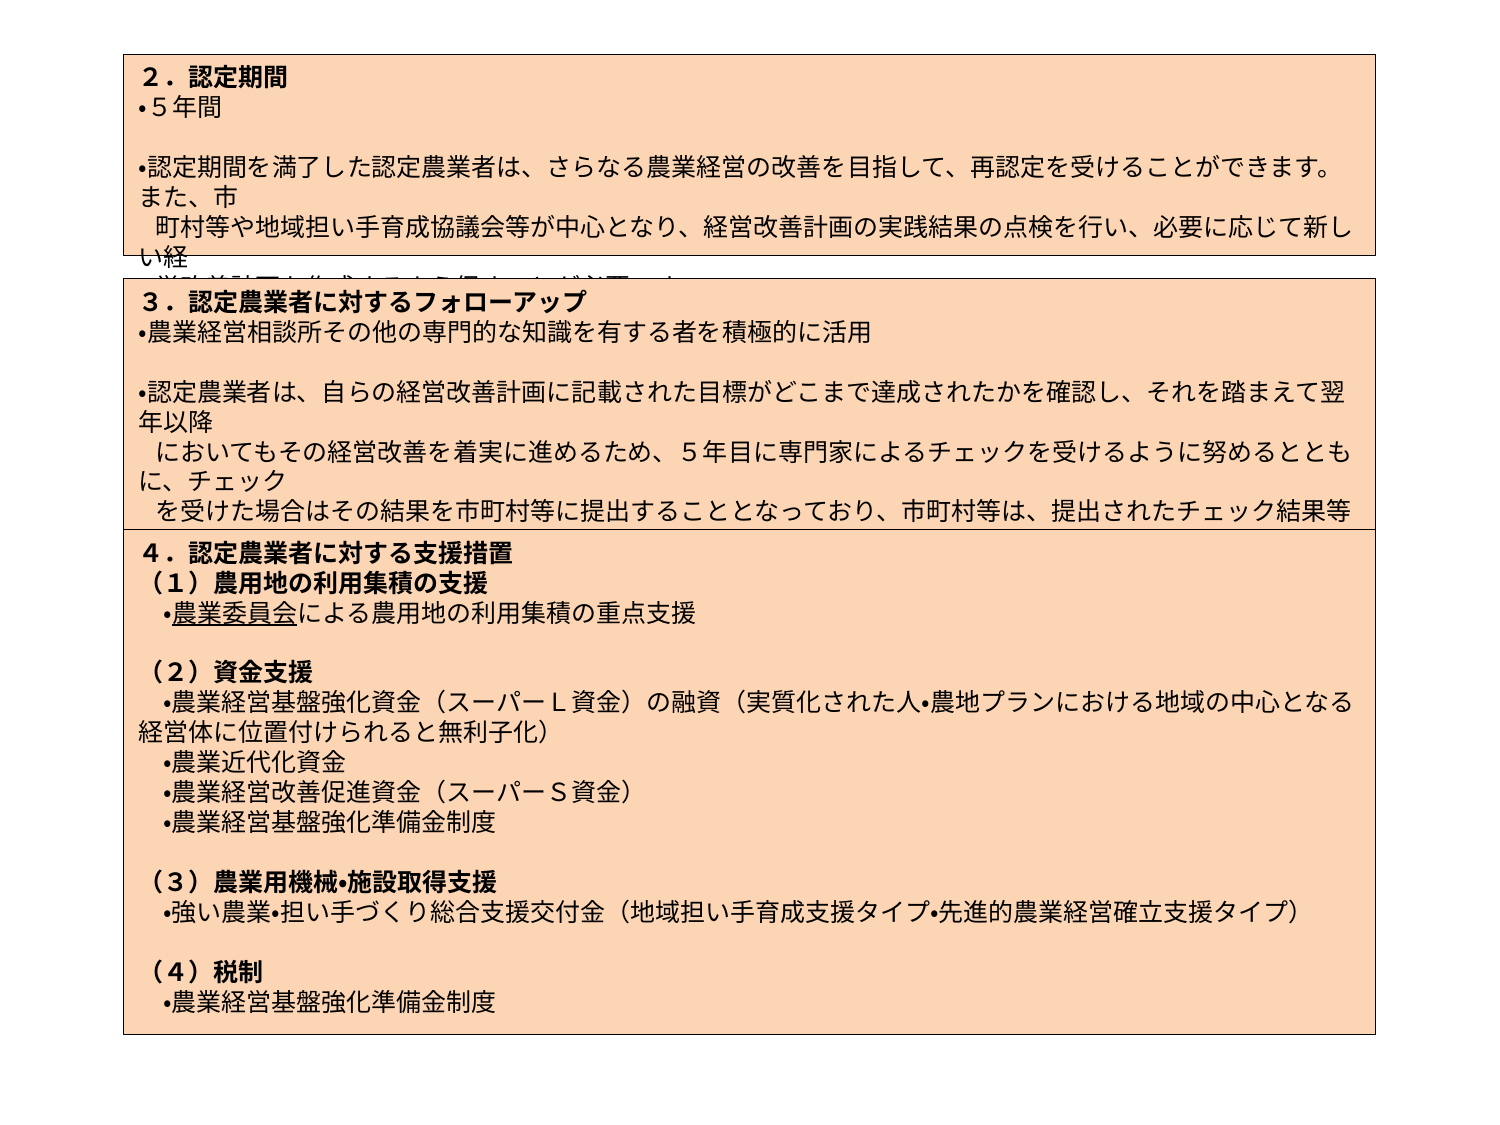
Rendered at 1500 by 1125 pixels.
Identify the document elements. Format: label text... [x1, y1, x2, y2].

text_box ２．認定期間 ・５年間 ・認定期間を満了した認定農業者は、さらなる農業経営の改善を目指して、再認定を受けることができます。また、市 町村等や地域担い手育成協議会等が中心となり、経営改善計画の実践結果の点検を行い、必要に応じて新しい経 営改善計画を作成するよう促すことが必要です。 [122, 52, 1378, 257]
text_box ３．認定農業者に対するフォローアップ ・農業経営相談所その他の専門的な知識を有する者を積極的に活用 ・認定農業者は、自らの経営改善計画に記載された目標がどこまで達成されたかを確認し、それを踏まえて翌年以降 においてもその経営改善を着実に進めるため、５年目に専門家によるチェックを受けるように努めるとともに、チェック を受けた場合はその結果を市町村等に提出することとなっており、市町村等は、提出されたチェック結果等から適切 な指導・助言を行います。 [123, 278, 1376, 528]
text_box ４．認定農業者に対する支援措置 （１）農用地の利用集積の支援 ・農業委員会による農用地の利用集積の重点支援 （２）資金支援 ・農業経営基盤強化資金（スーパーＬ資金）の融資（実質化された人・農地プランにおける地域の中心となる経営体に位置付けられると無利子化） ・農業近代化資金 ・農業経営改善促進資金（スーパーＳ資金） ・農業経営基盤強化準備金制度 （３）農業用機械・施設取得支援 ・強い農業・担い手づくり総合支援交付金（地域担い手育成支援タイプ・先進的農業経営確立支援タイプ） （４）税制 ・農業経営基盤強化準備金制度 [122, 528, 1378, 1037]
